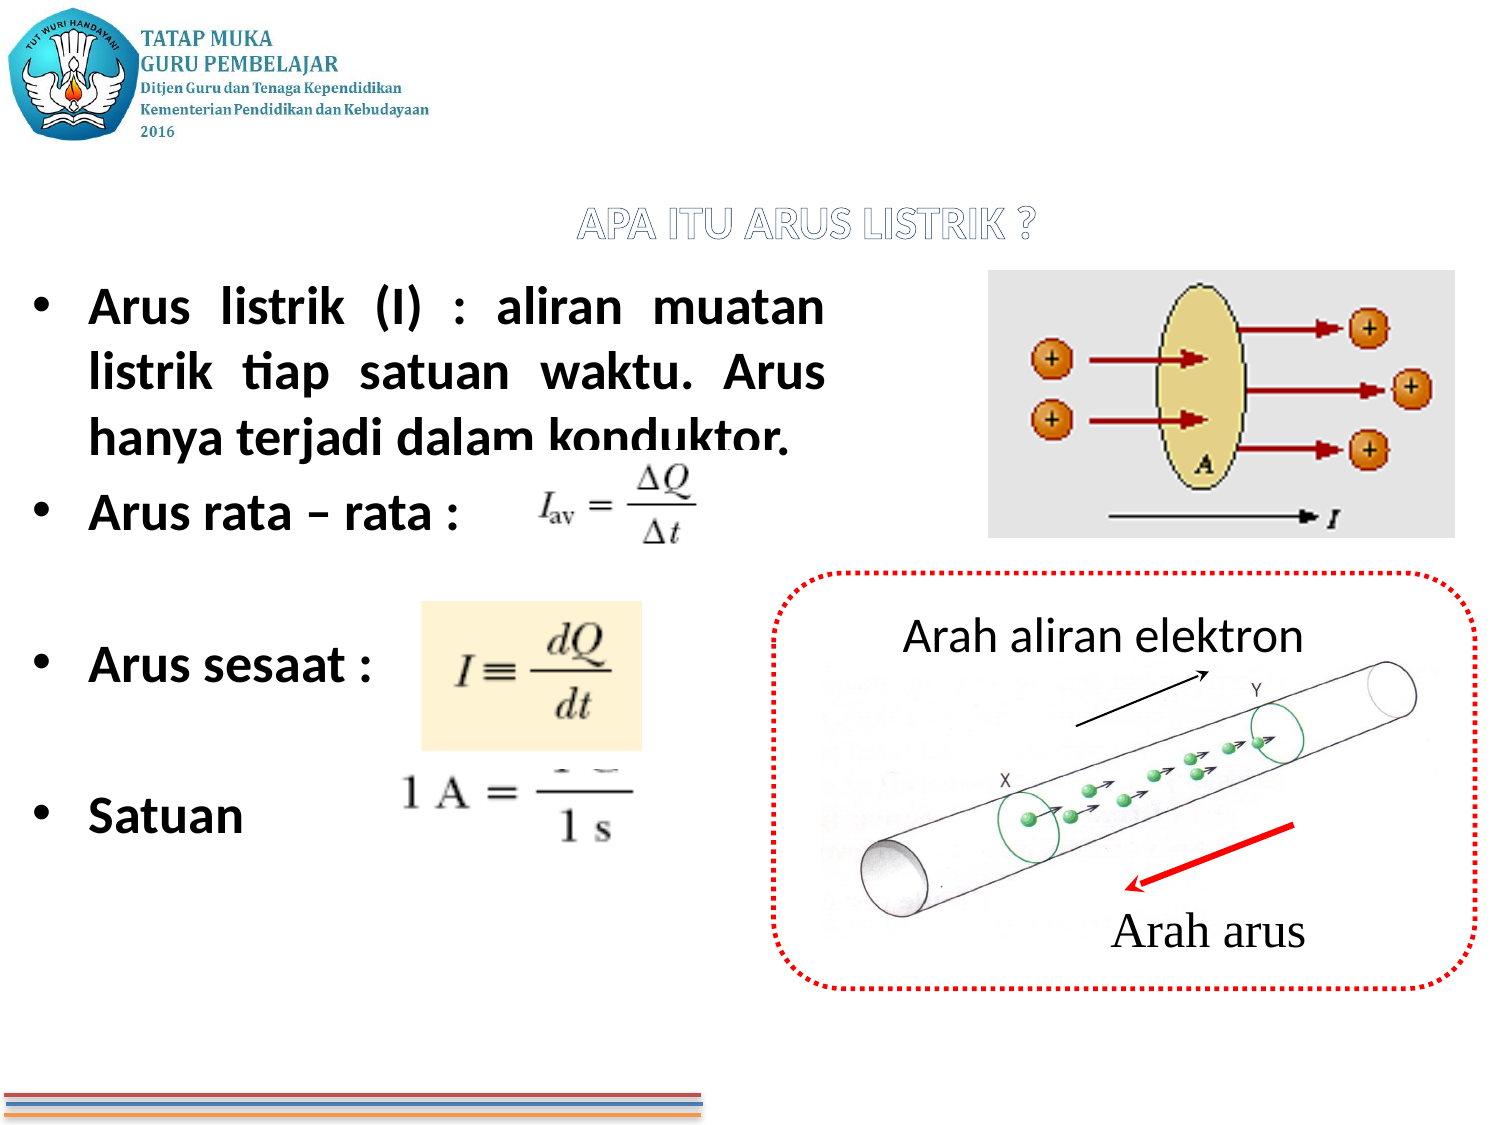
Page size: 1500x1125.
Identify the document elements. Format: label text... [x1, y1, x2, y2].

list Arus listrik (I) : aliran muatan listrik tiap satuan waktu. Arus hanya terjadi dalam konduktor. Arus rata – rata : Arus sesaat : Satuan [17, 263, 843, 731]
picture [490, 450, 774, 574]
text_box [988, 269, 1455, 538]
title APA ITU ARUS LISTRIK ? [122, 183, 1493, 256]
picture [5, 0, 441, 149]
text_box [773, 572, 1476, 989]
picture [350, 601, 690, 864]
